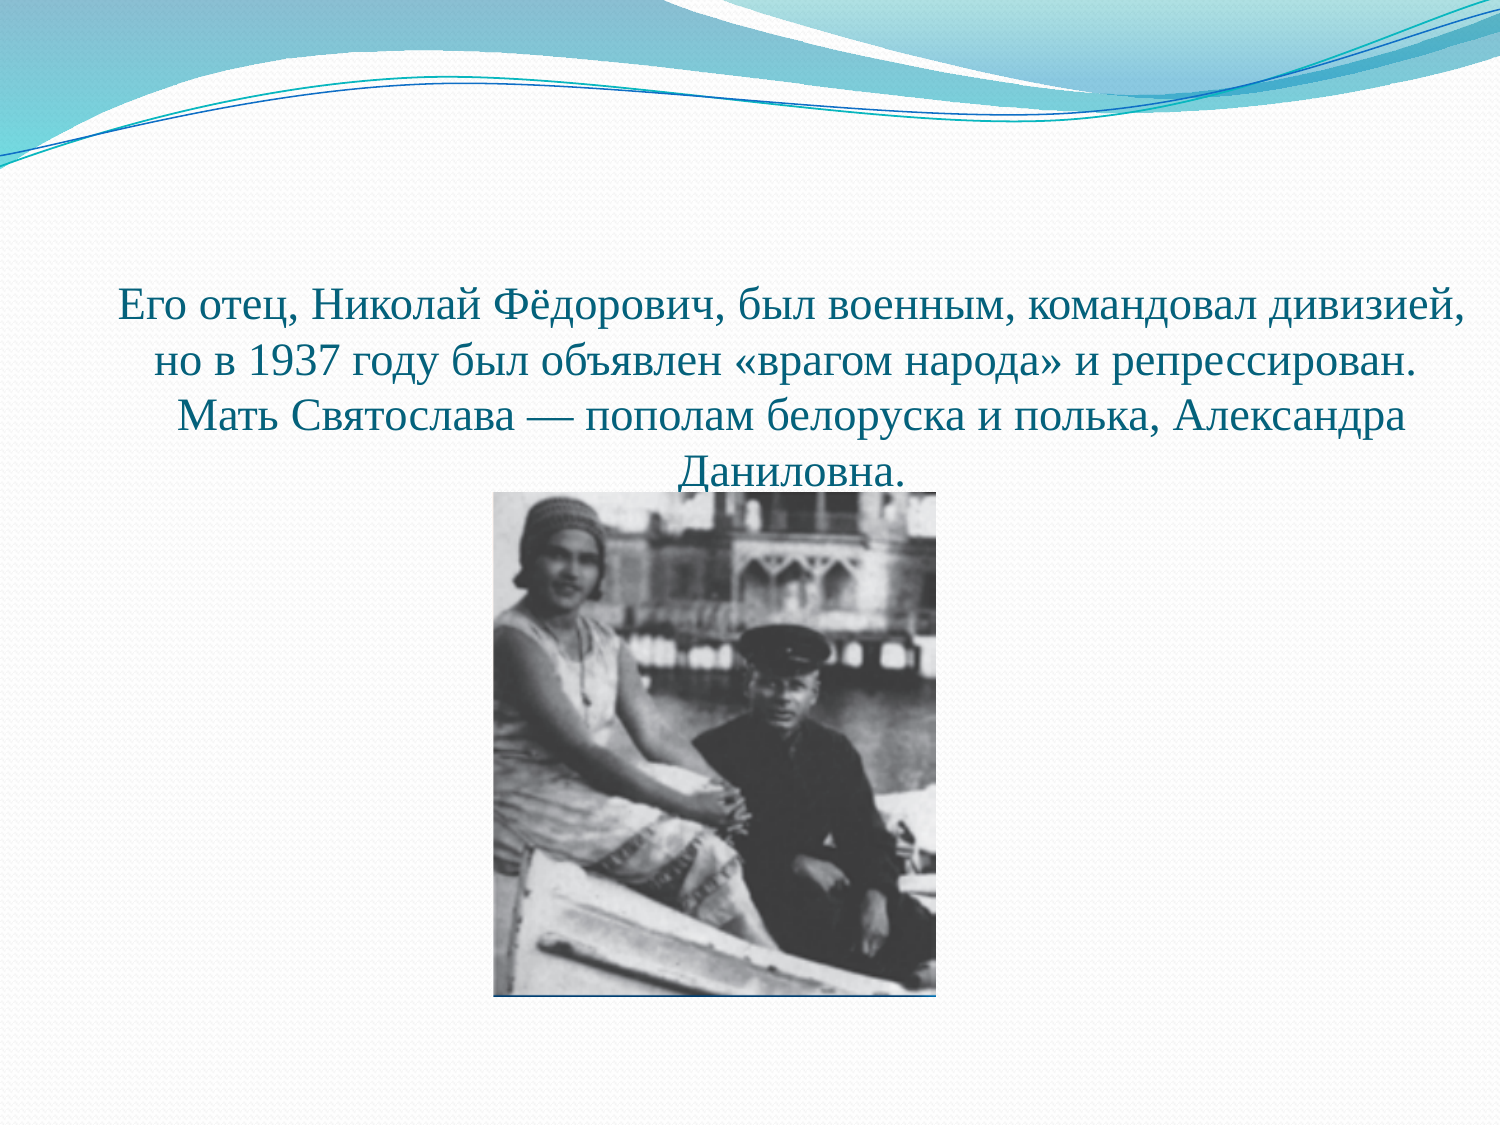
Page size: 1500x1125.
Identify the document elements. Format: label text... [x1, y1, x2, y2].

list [491, 491, 937, 997]
title Его отец, Николай Фёдорович, был военным, командовал дивизией, но в 1937 году был объявлен «врагом народа» и репрессирован. Мать Святослава — пополам белоруска и полька, Александра Даниловна. [117, 222, 1468, 586]
